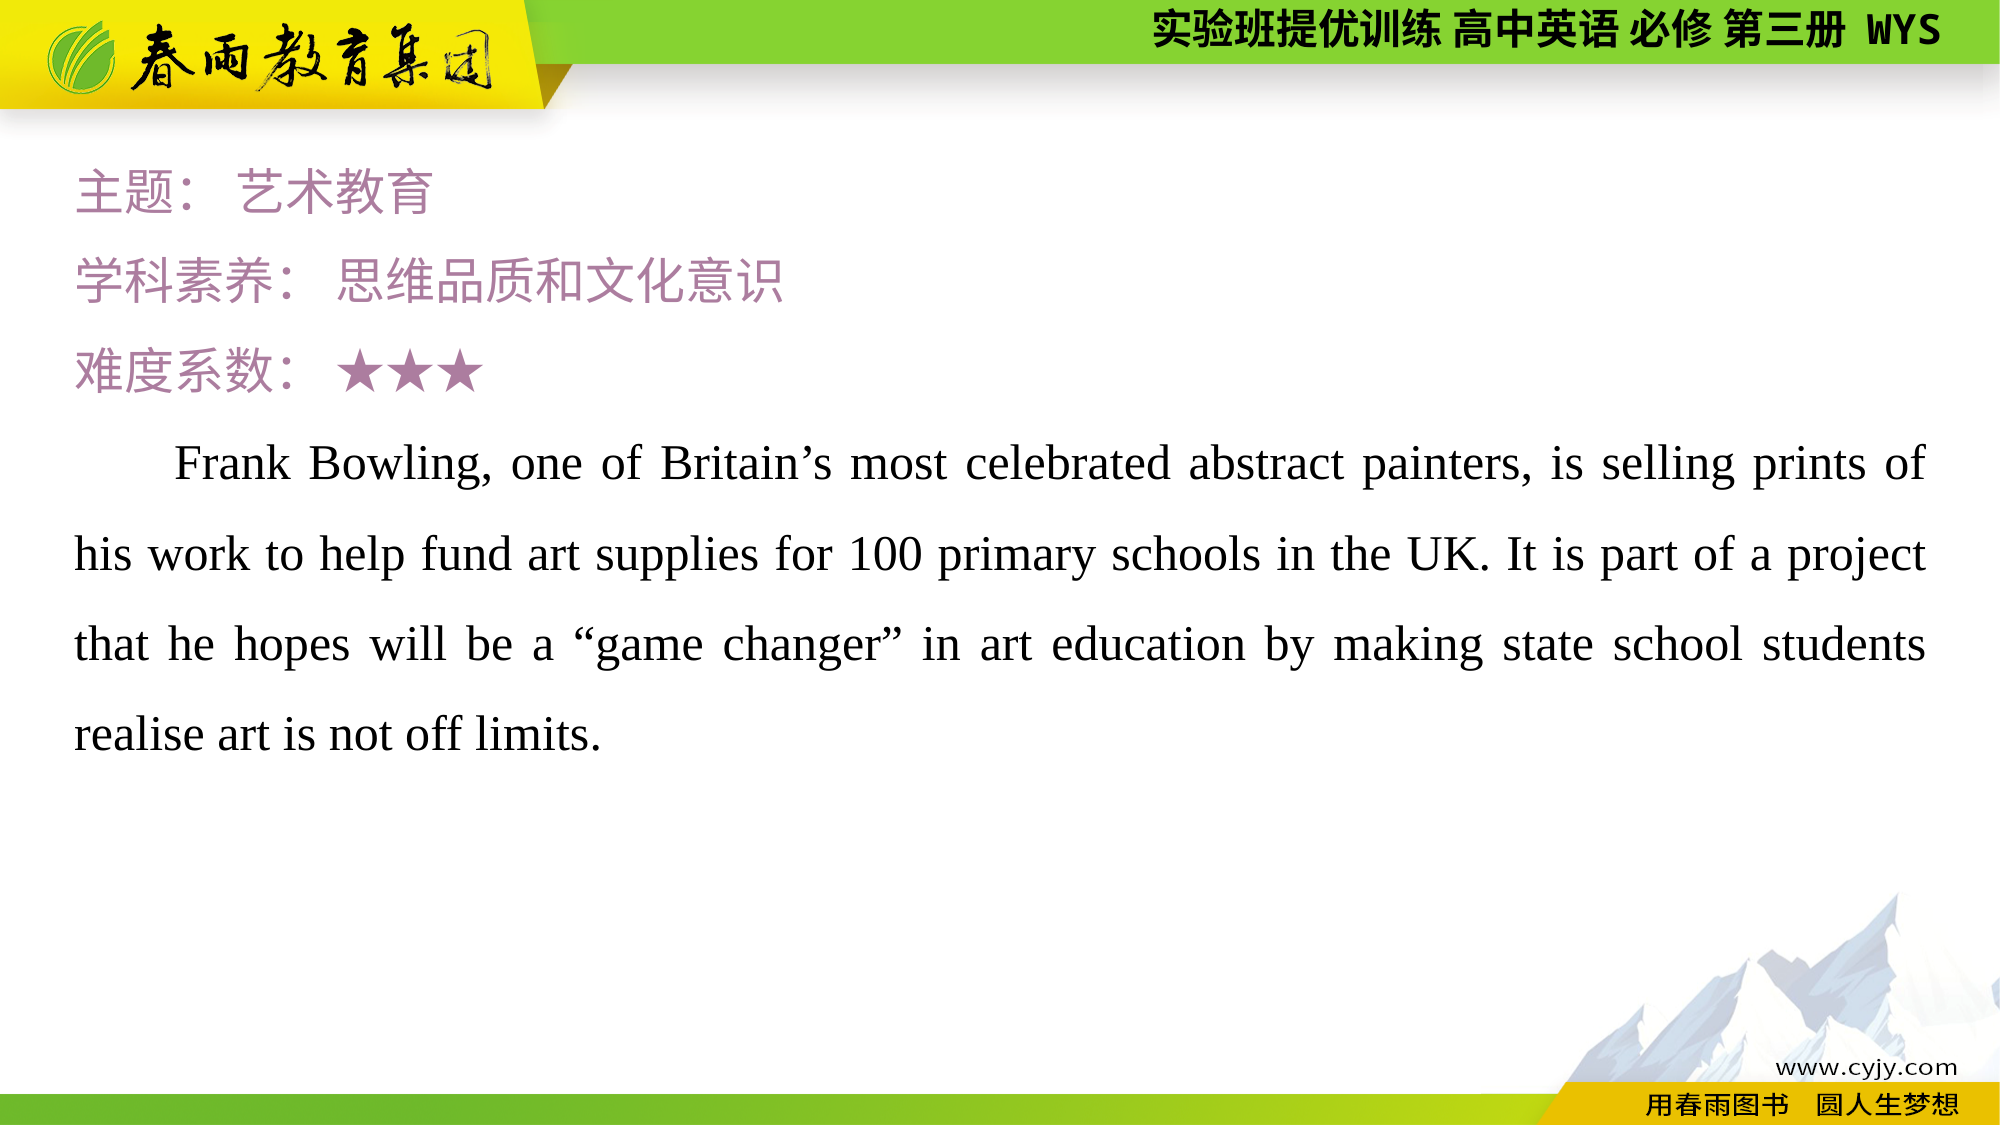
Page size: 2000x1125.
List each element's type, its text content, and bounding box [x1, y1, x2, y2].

picture [0, 0, 2000, 1125]
list 主题： 艺术教育 学科素养： 思维品质和文化意识 难度系数： ★★★ Frank Bowling, one of Britain’s most celebrated abstract painters, is selling prints of his work to help fund art supplies for 100 primary schools in the UK. It is part of a project that he hopes will be a “game changer” in art education by making state school students realise art is not off limits. [59, 122, 1944, 763]
